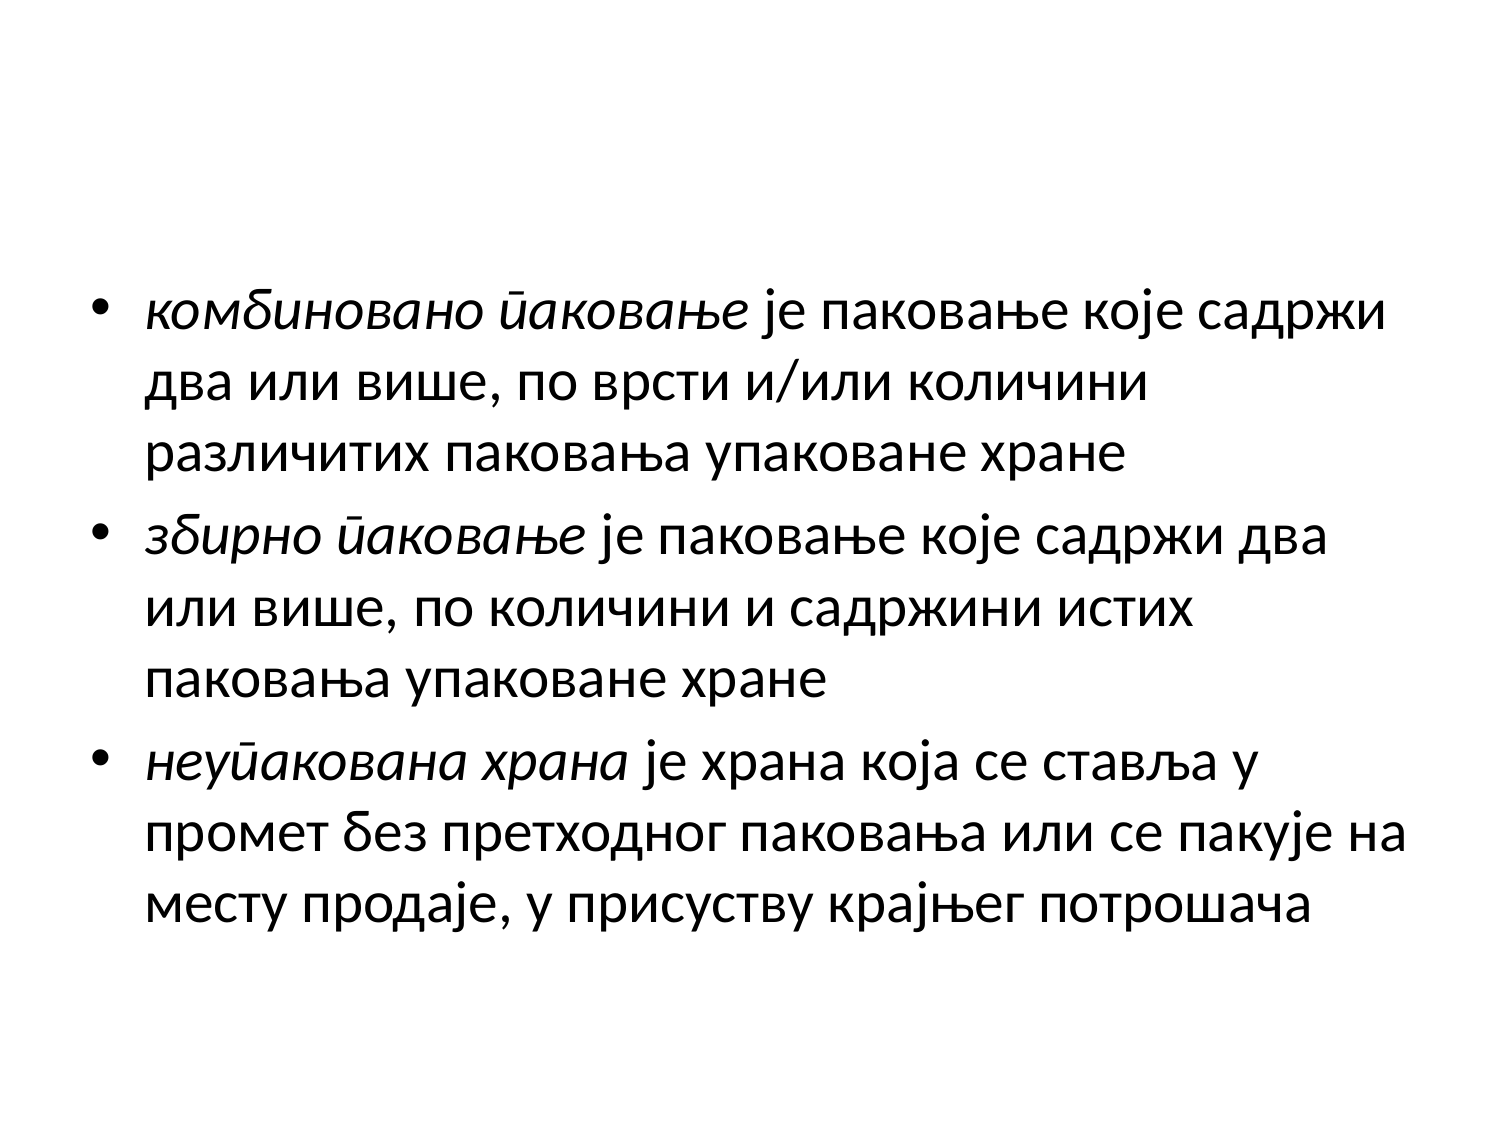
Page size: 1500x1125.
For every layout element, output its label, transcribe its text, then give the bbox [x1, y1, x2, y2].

list комбиновано паковање је паковање које садржи два или више, по врсти и/или количини различитих паковања упаковане хране збирно паковање је паковање које садржи два или више, по количини и садржини истих паковања упаковане хране неупакована храна је храна која се ставља у промет без претходног паковања или се пакује на месту продаје, у присуству крајњег потрошача [75, 262, 1425, 1005]
